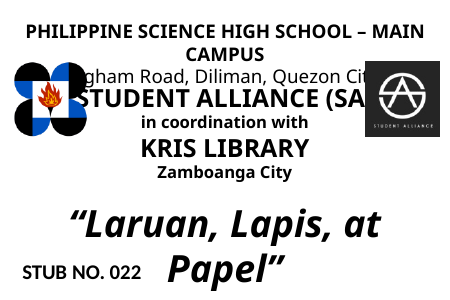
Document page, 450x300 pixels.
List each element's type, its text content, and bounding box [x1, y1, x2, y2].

picture [364, 60, 441, 137]
text_box PHILIPPINE SCIENCE HIGH SCHOOL – MAIN CAMPUS Agham Road, Diliman, Quezon City [0, 12, 450, 74]
text_box STUB NO. 022 [7, 251, 213, 292]
text_box “Laruan, Lapis, at Papel” [0, 192, 450, 298]
text_box STUDENT ALLIANCE (SA) in coordination with KRIS LIBRARY Zamboanga City [0, 74, 450, 190]
picture [12, 60, 88, 137]
